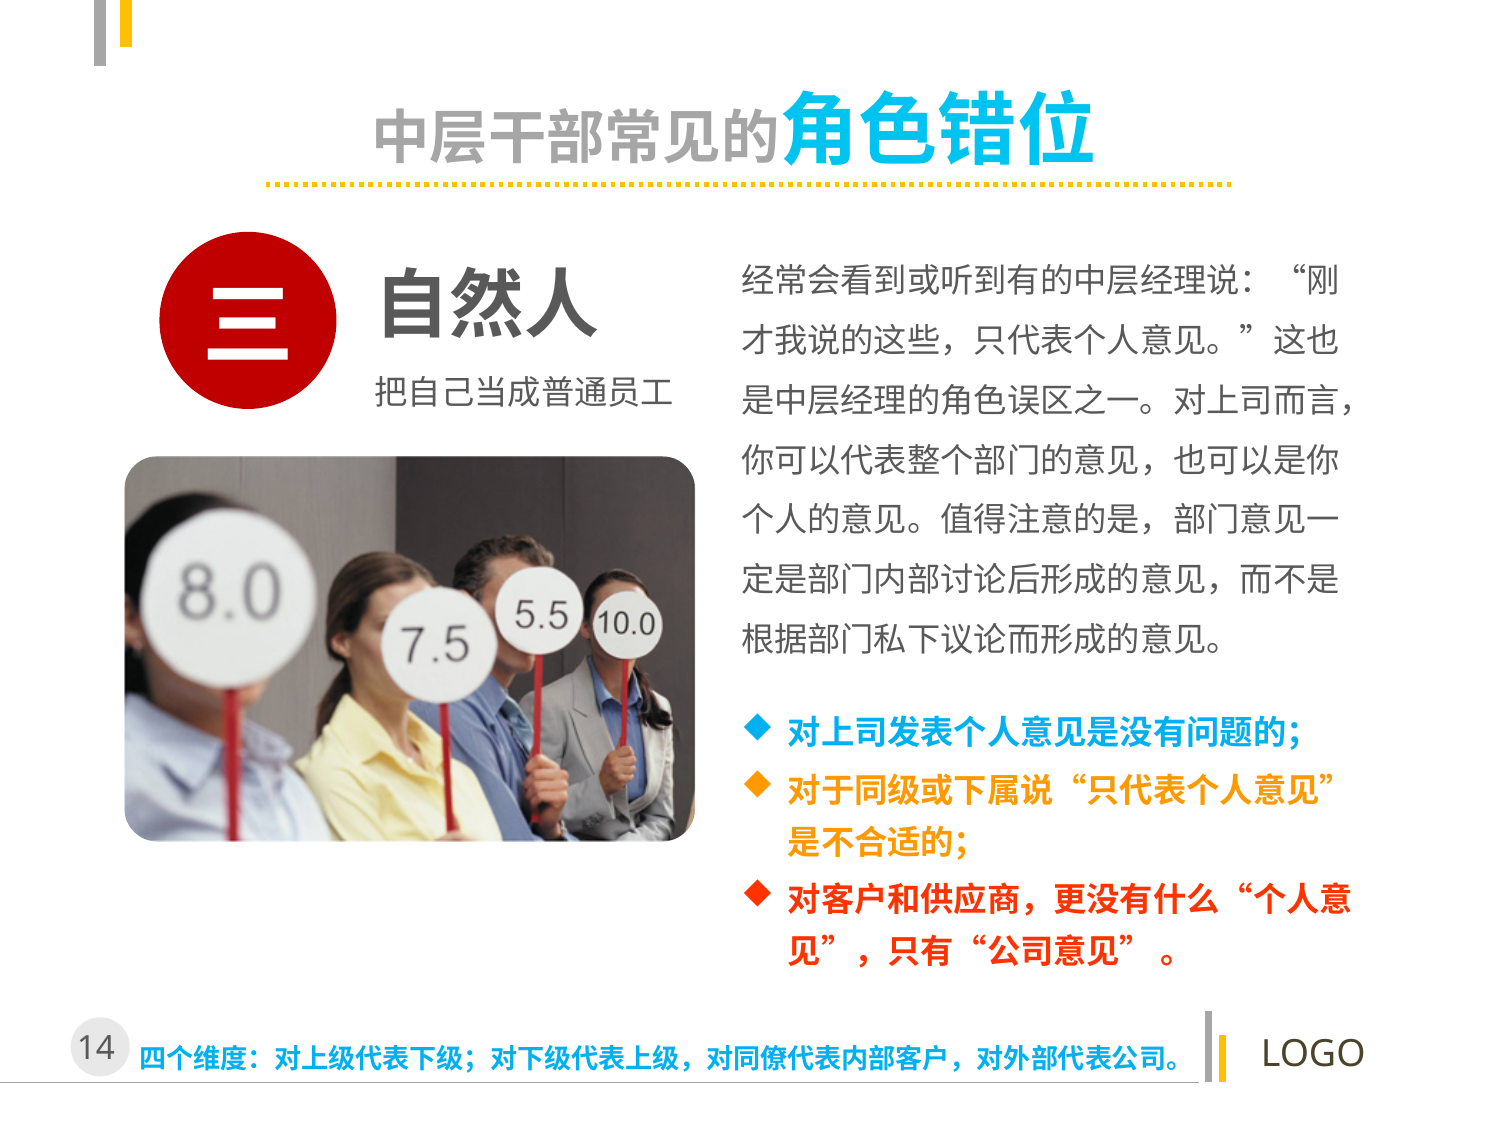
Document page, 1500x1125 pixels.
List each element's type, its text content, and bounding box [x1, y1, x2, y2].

text_box 四个维度：对上级代表下级；对下级代表上级，对同僚代表内部客户，对外部代表公司。 [124, 987, 1199, 1125]
text_box 对上司发表个人意见是没有问题的； 对于同级或下属说“只代表个人意见”是不合适的； 对客户和供应商，更没有什么“个人意见”，只有“公司意见” 。 [726, 692, 1377, 978]
text_box 自然人 把自己当成普通员工 [360, 248, 726, 419]
picture [124, 455, 696, 842]
text_box 经常会看到或听到有的中层经理说：“刚才我说的这些，只代表个人意见。”这也是中层经理的角色误区之一。对上司而言，你可以代表整个部门的意见，也可以是你个人的意见。值得注意的是，部门意见一定是部门内部讨论后形成的意见，而不是根据部门私下议论而形成的意见。 [726, 231, 1377, 666]
text_box 中层干部常见的角色错位 [356, 89, 1046, 165]
text_box 三 [159, 231, 337, 409]
